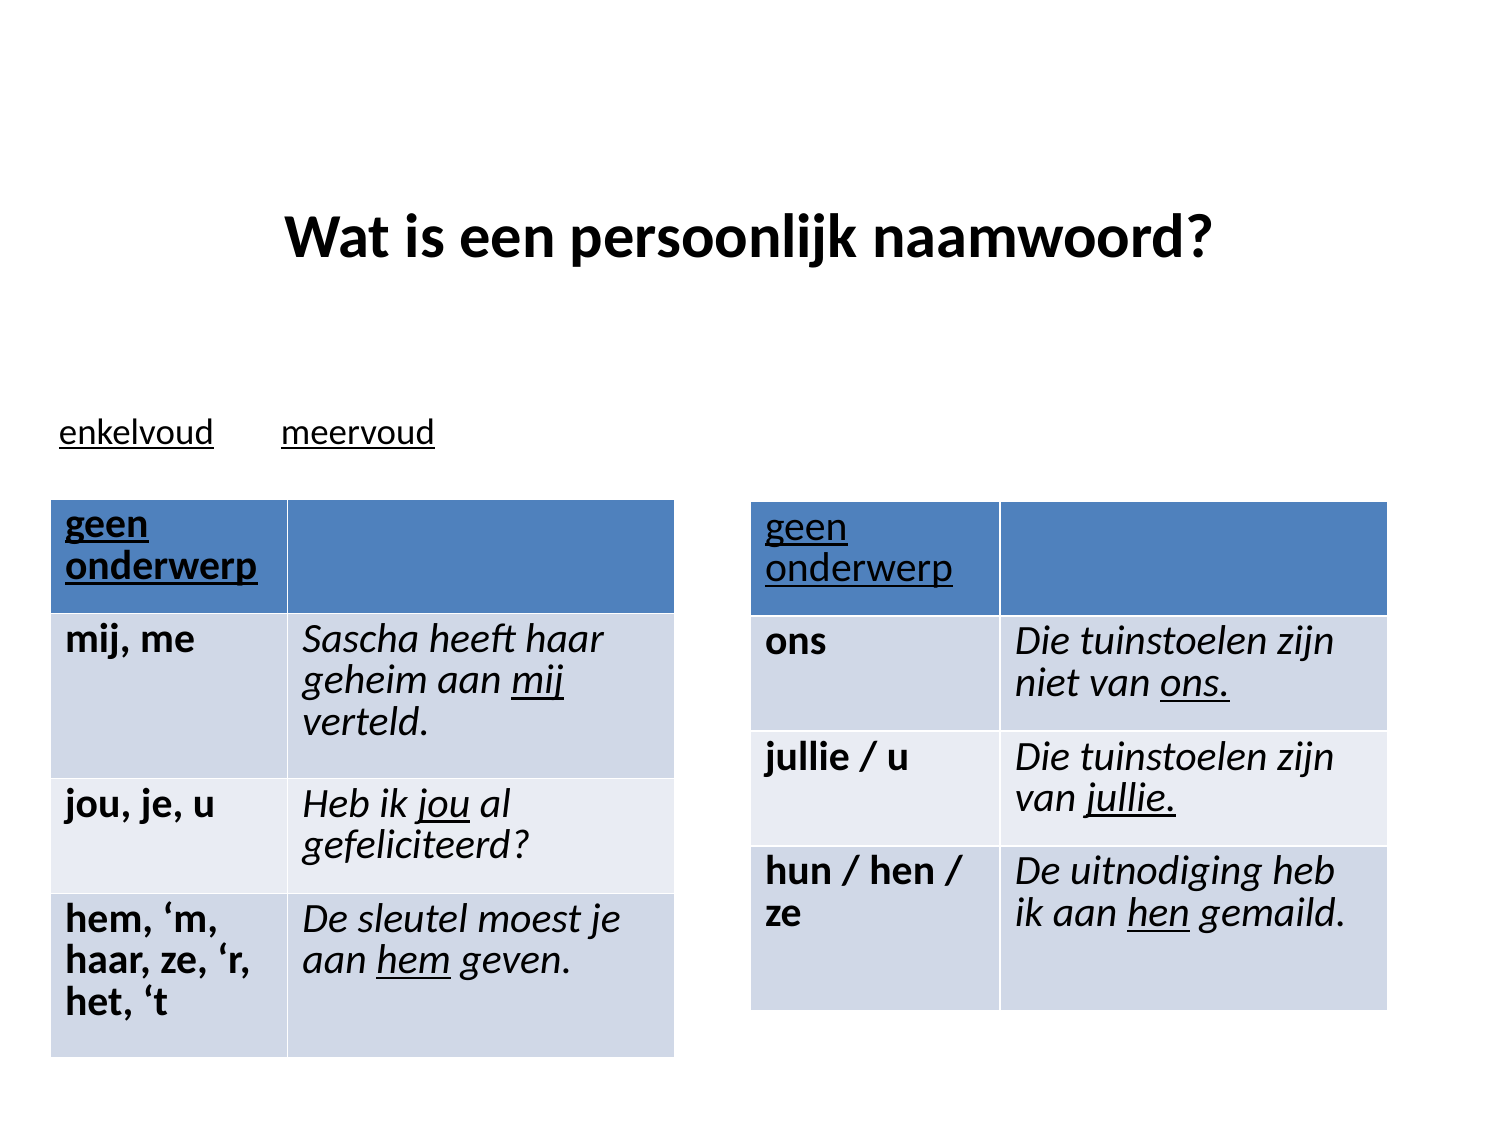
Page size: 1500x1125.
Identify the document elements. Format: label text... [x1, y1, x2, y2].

table_header [1001, 502, 1387, 615]
table_cell De sleutel moest je aan hem geven. [288, 894, 674, 1057]
table_cell jullie / u [751, 732, 999, 845]
table_cell Sascha heeft haar geheim aan mij verteld. [288, 614, 674, 778]
table_cell De uitnodiging heb ik aan hen gemaild. [1001, 847, 1387, 1010]
table_cell hun / hen / ze [751, 847, 999, 1010]
table_header geen onderwerp [751, 502, 999, 615]
table_cell Die tuinstoelen zijn niet van ons. [1001, 617, 1387, 730]
table_cell Heb ik jou al gefeliciteerd? [288, 779, 674, 893]
title Wat is een persoonlijk naamwoord? [75, 138, 1425, 327]
table_header [288, 500, 674, 613]
table_cell ons [751, 617, 999, 730]
table_cell mij, me [51, 614, 287, 778]
table_cell Die tuinstoelen zijn van jullie. [1001, 732, 1387, 845]
table_cell jou, je, u [51, 779, 287, 893]
table_header geen onderwerp [51, 500, 287, 613]
table_cell hem, ‘m, haar, ze, ‘r, het, ‘t [51, 894, 287, 1057]
list enkelvoud meervoud [43, 348, 1457, 1125]
